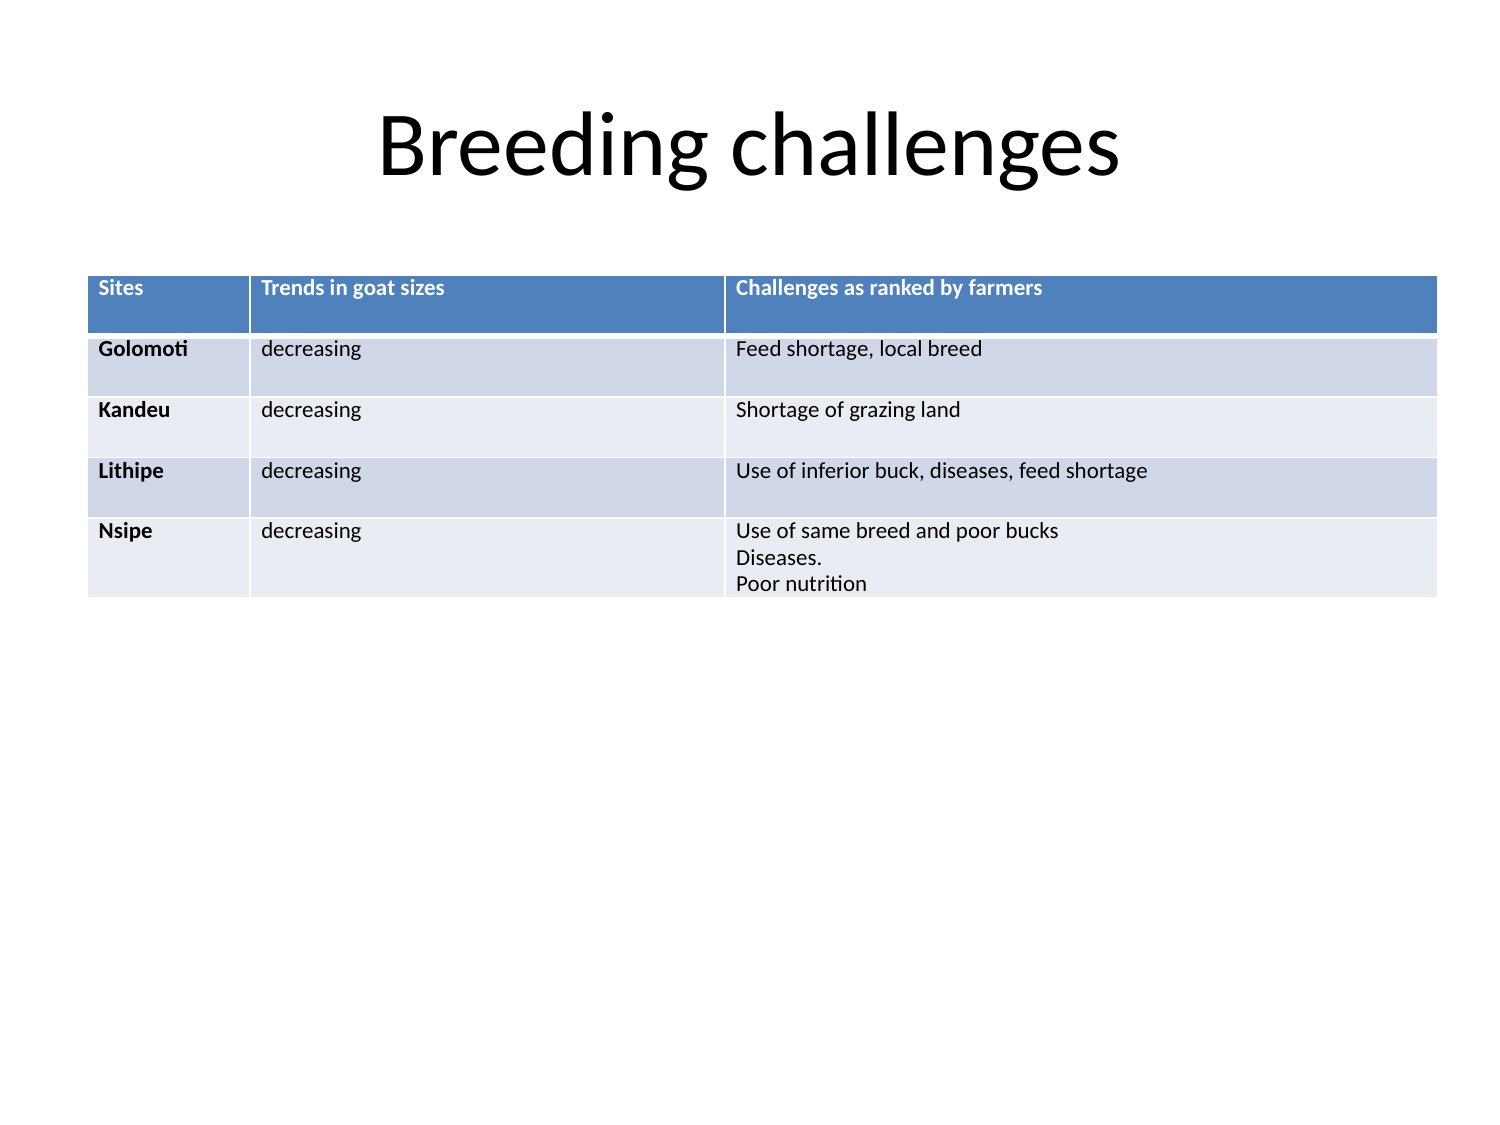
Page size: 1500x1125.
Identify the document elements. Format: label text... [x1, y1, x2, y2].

table_cell Shortage of grazing land [726, 398, 1437, 457]
table_cell decreasing [251, 398, 724, 457]
table_header Sites [88, 276, 249, 333]
table_header Trends in goat sizes [251, 276, 724, 333]
table_cell Use of same breed and poor bucks Diseases. Poor nutrition [726, 519, 1437, 597]
table_cell Kandeu [88, 398, 249, 457]
table_cell Feed shortage, local breed [726, 339, 1437, 396]
table_cell Use of inferior buck, diseases, feed shortage [726, 458, 1437, 517]
table_cell Golomoti [88, 339, 249, 396]
table_cell Lithipe [88, 458, 249, 517]
table_cell Nsipe [88, 519, 249, 597]
table_cell decreasing [251, 339, 724, 396]
table_cell decreasing [251, 458, 724, 517]
table_cell decreasing [251, 519, 724, 597]
table_header Challenges as ranked by farmers [726, 276, 1437, 333]
title Breeding challenges [75, 45, 1425, 233]
